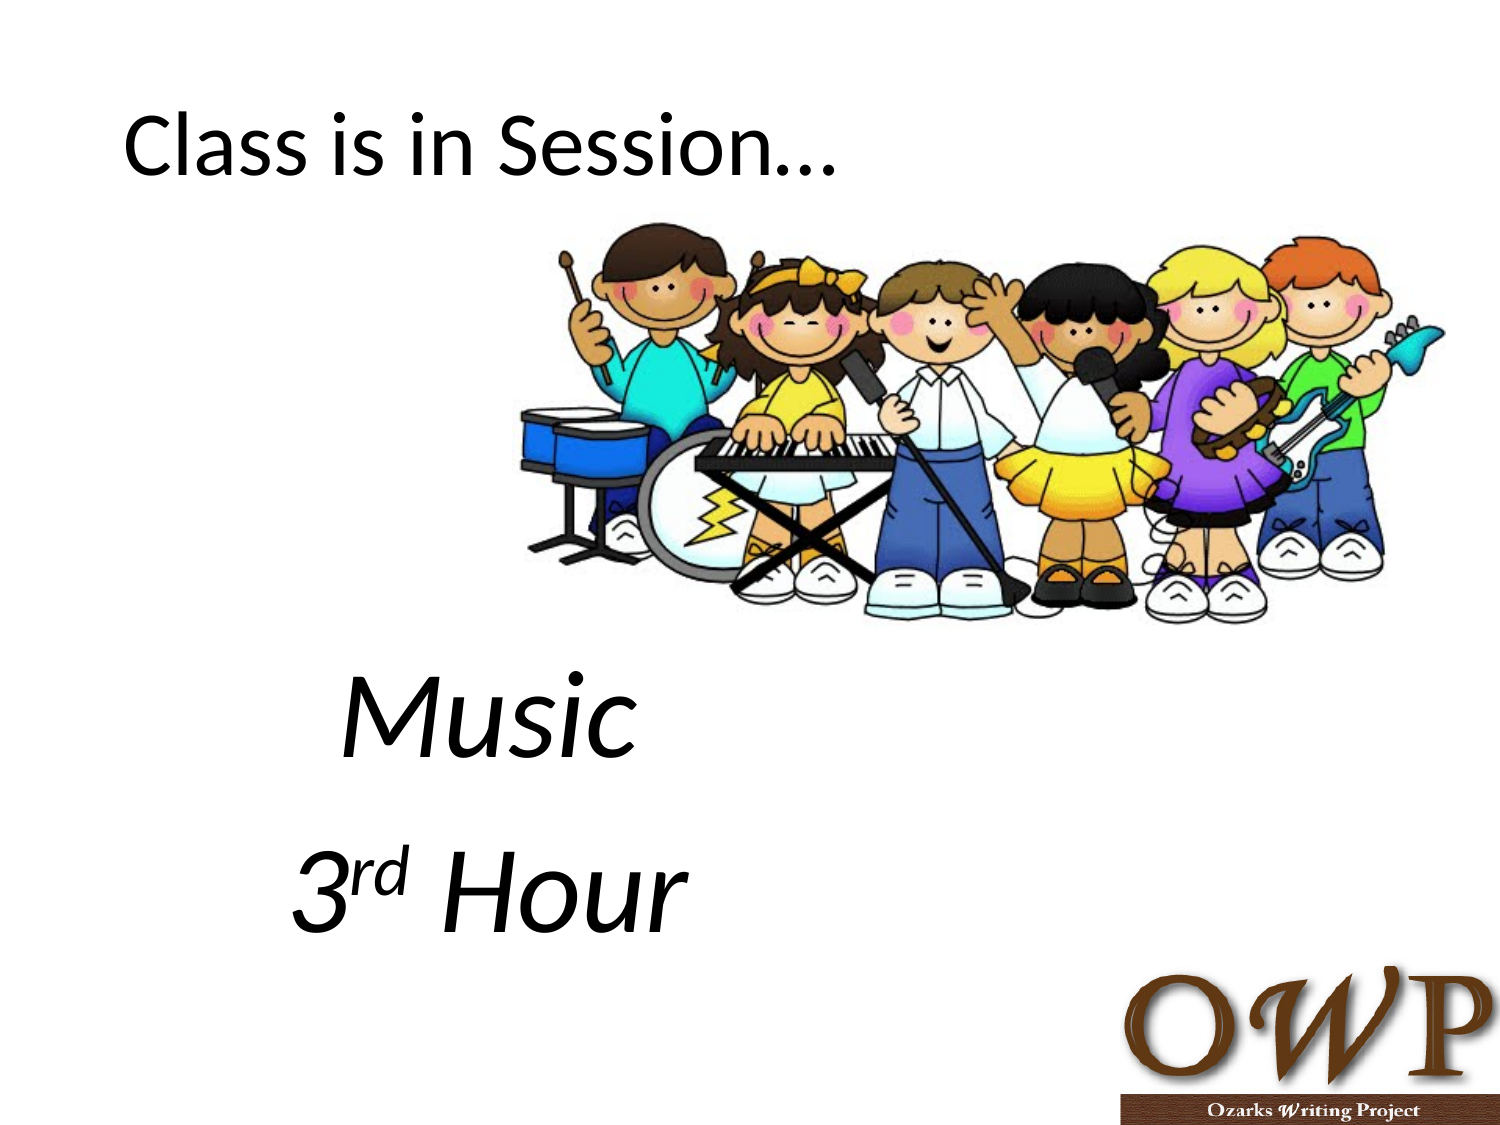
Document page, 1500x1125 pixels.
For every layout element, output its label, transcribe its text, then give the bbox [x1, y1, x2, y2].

picture [512, 212, 1446, 630]
list Music 3rd Hour [0, 624, 975, 1038]
title Class is in Session… [75, 45, 888, 233]
picture [1120, 957, 1500, 1125]
